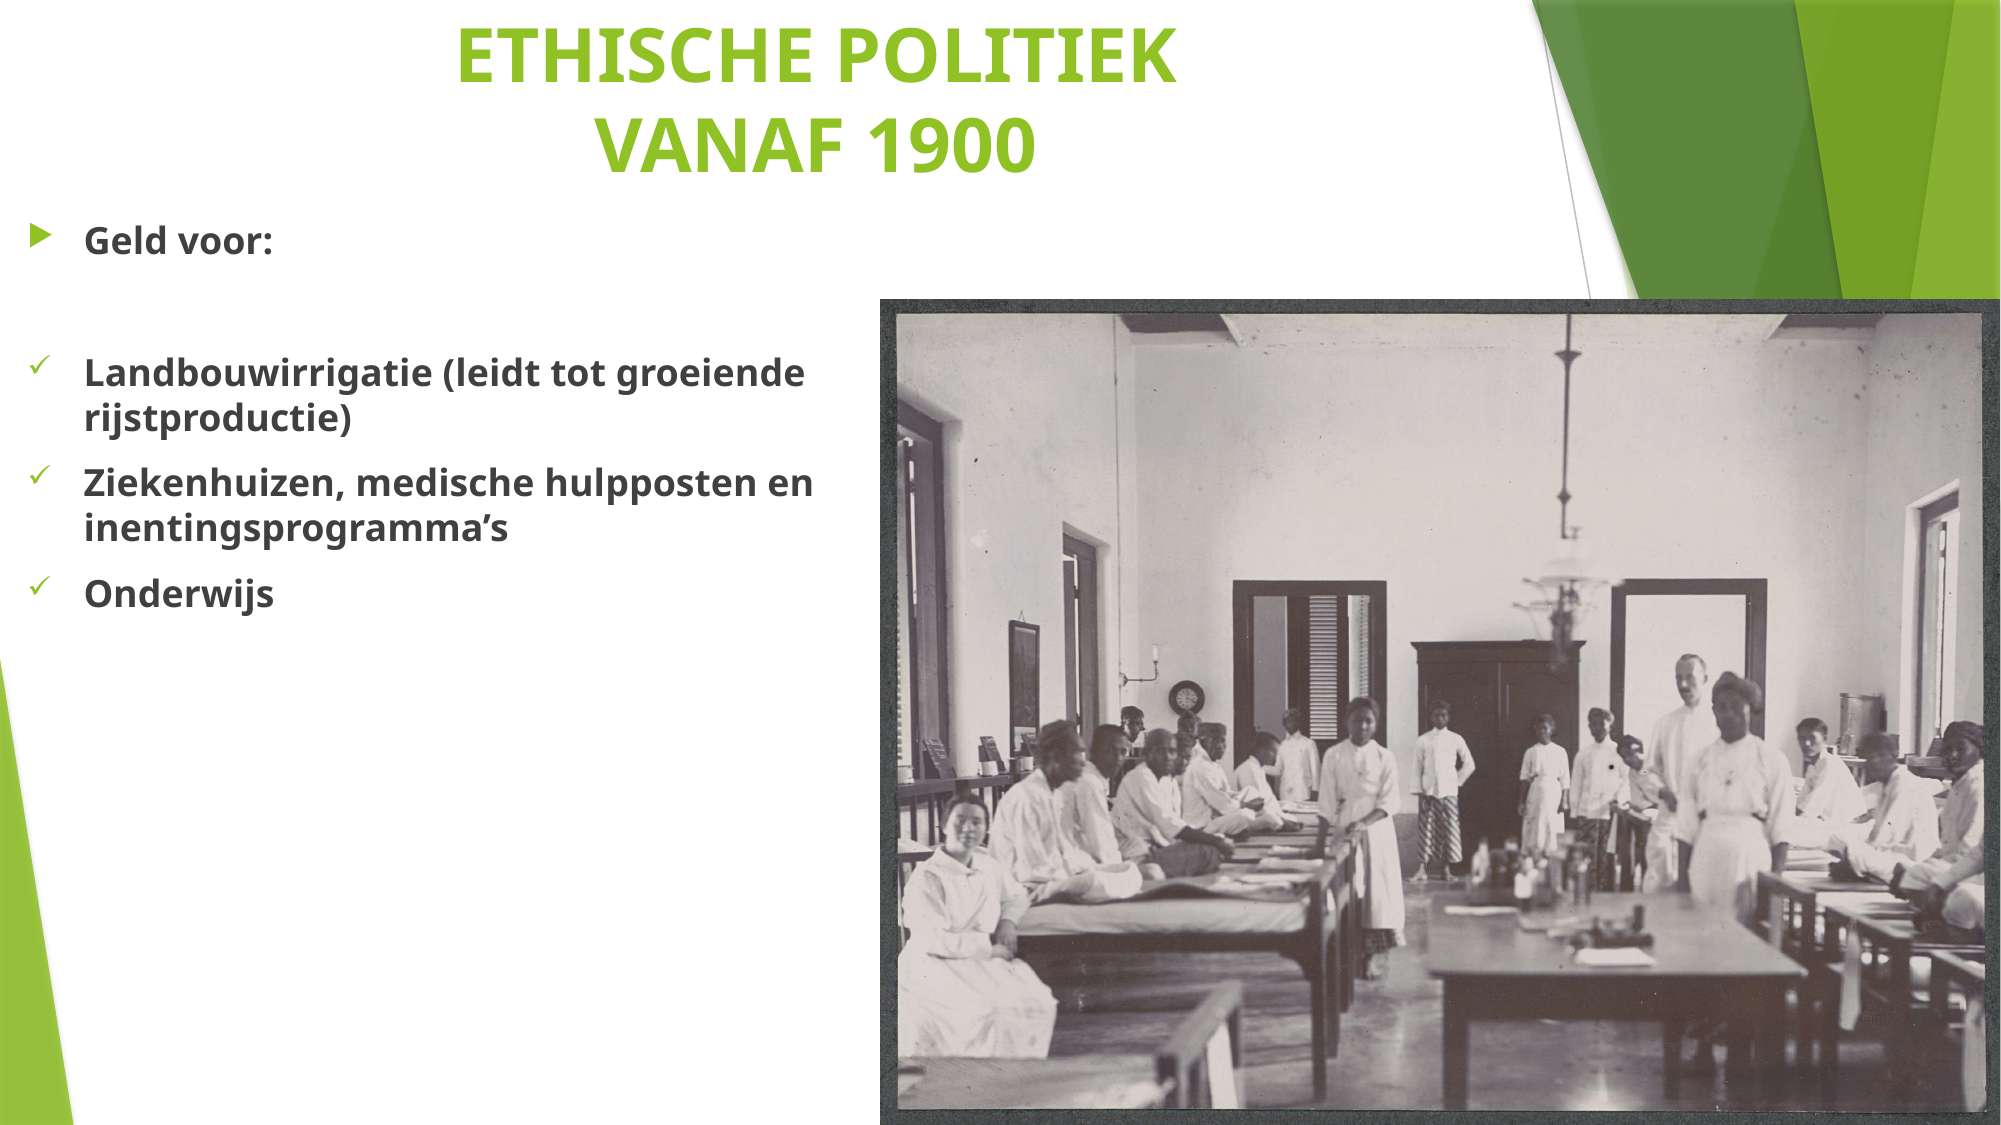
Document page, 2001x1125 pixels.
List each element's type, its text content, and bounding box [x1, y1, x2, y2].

list Geld voor: Landbouwirrigatie (leidt tot groeiende rijstproductie) Ziekenhuizen, medische hulpposten en inentingsprogramma’s Onderwijs [12, 209, 2000, 991]
title ETHISCHE POLITIEK VANAF 1900 [111, 0, 1522, 209]
picture [880, 298, 2000, 1125]
